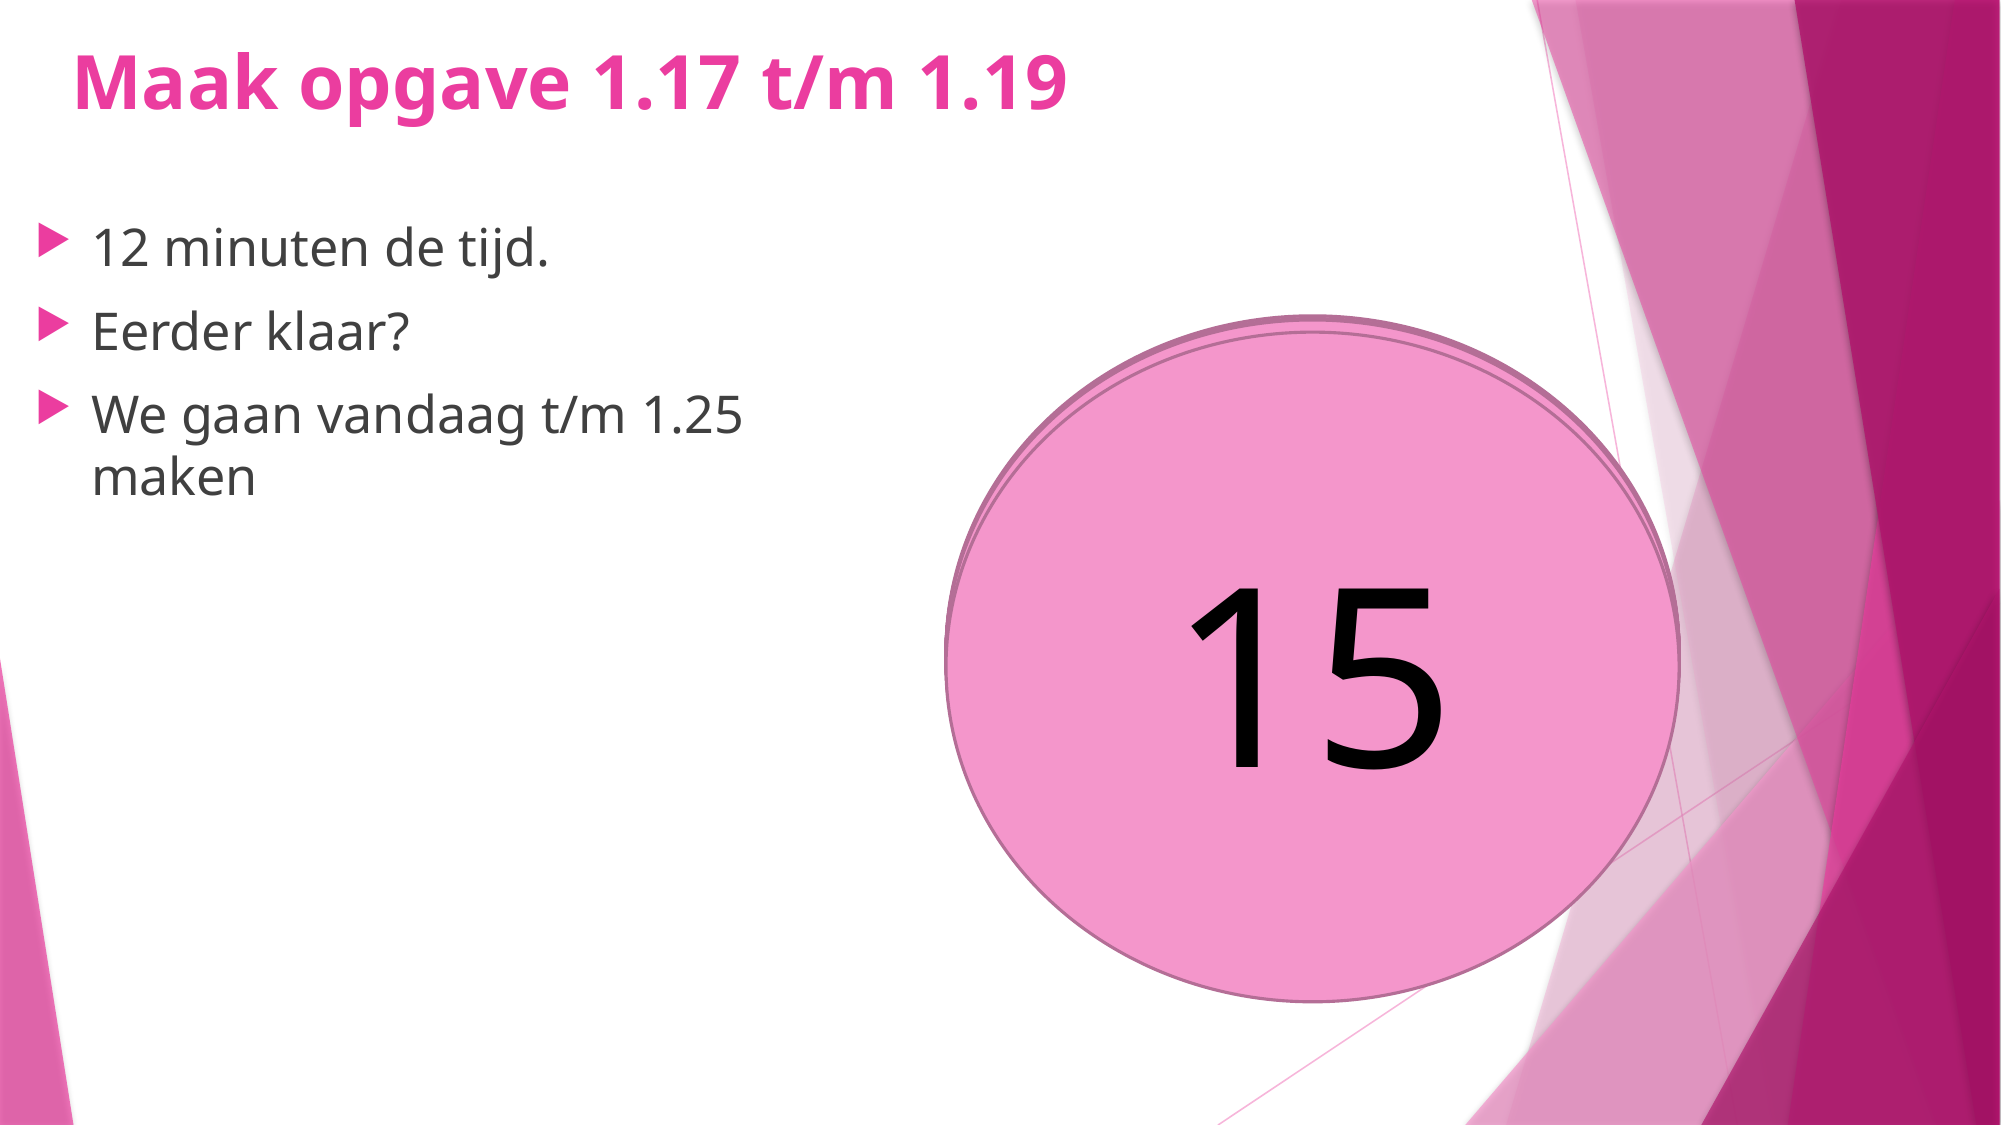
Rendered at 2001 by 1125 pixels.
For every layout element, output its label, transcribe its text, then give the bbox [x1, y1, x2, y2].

text_box 14 [944, 318, 1681, 648]
title Maak opgave 1.17 t/m 1.19 [56, 27, 1522, 319]
list 12 minuten de tijd. Eerder klaar? We gaan vandaag t/m 1.25 maken [19, 207, 865, 1112]
text_box 15 [944, 330, 1681, 1004]
text_box 10 [959, 314, 1668, 562]
